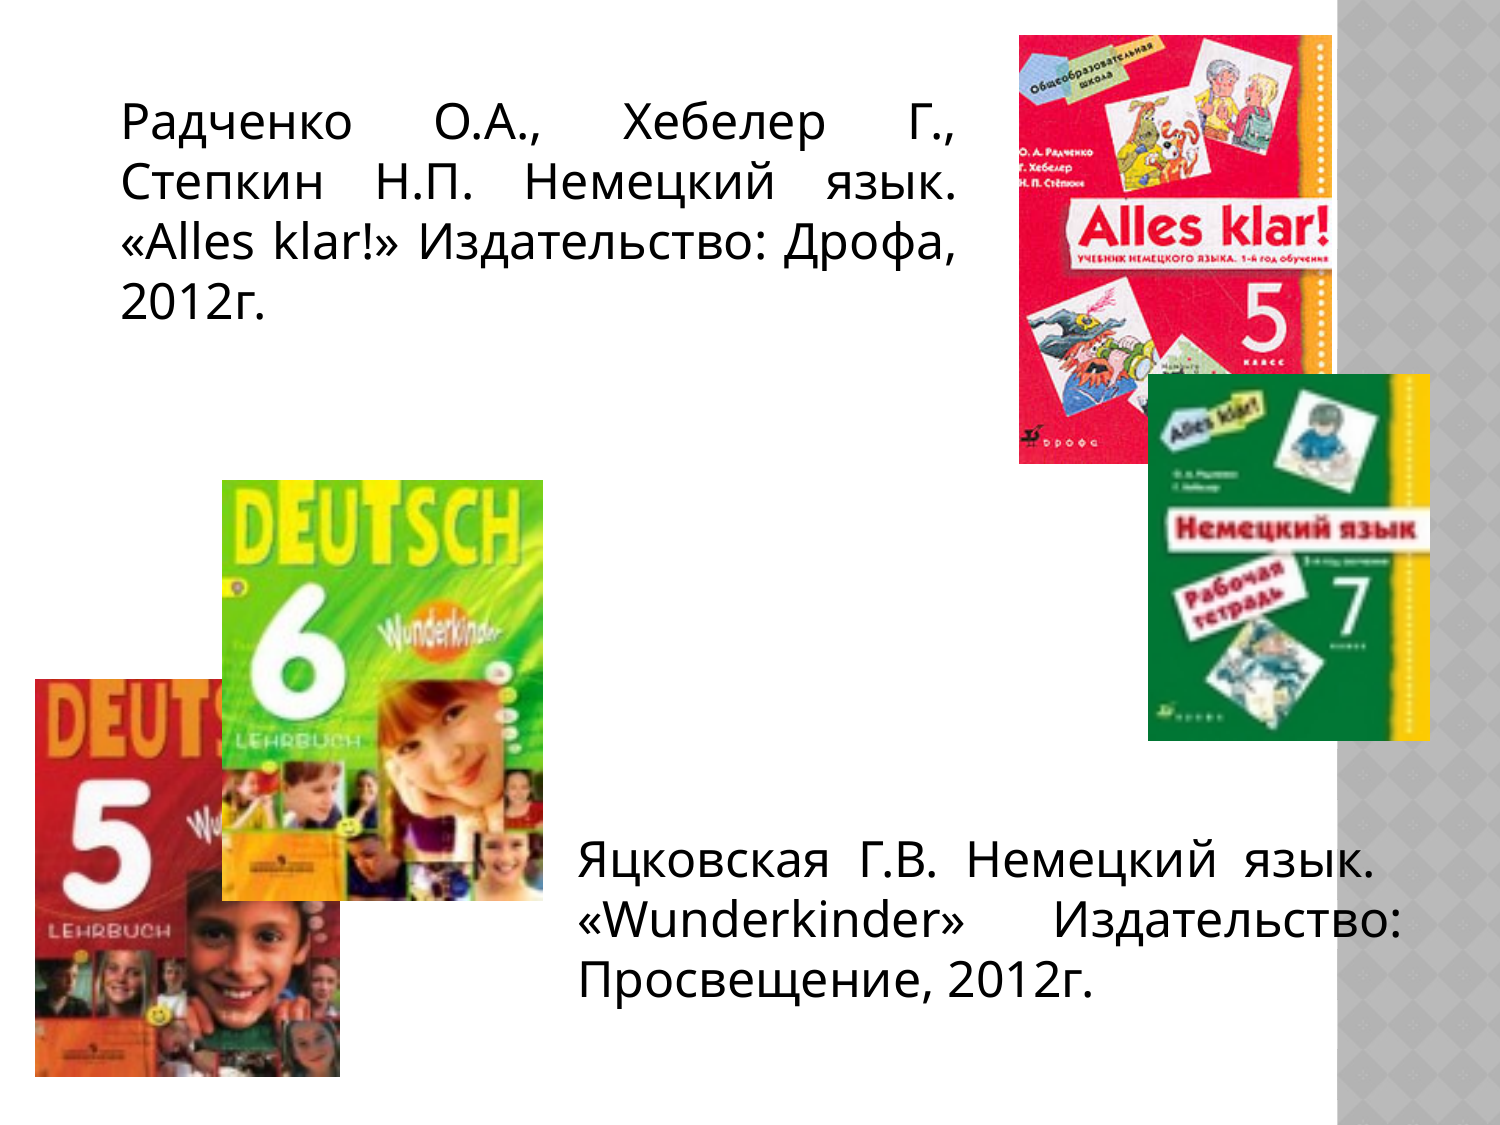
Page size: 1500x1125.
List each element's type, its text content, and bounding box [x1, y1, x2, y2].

picture [34, 679, 341, 1077]
text_box Яцковская Г.В. Немецкий язык. «Wunderkinder» Издательство: Просвещение, 2012г. [562, 820, 1418, 1015]
picture [1019, 34, 1431, 741]
picture [222, 479, 544, 902]
text_box Радченко О.А., Хебелер Г., Степкин Н.П. Немецкий язык. «Alles klar!» Издательство: Дрофа, 2012г. [105, 81, 973, 337]
